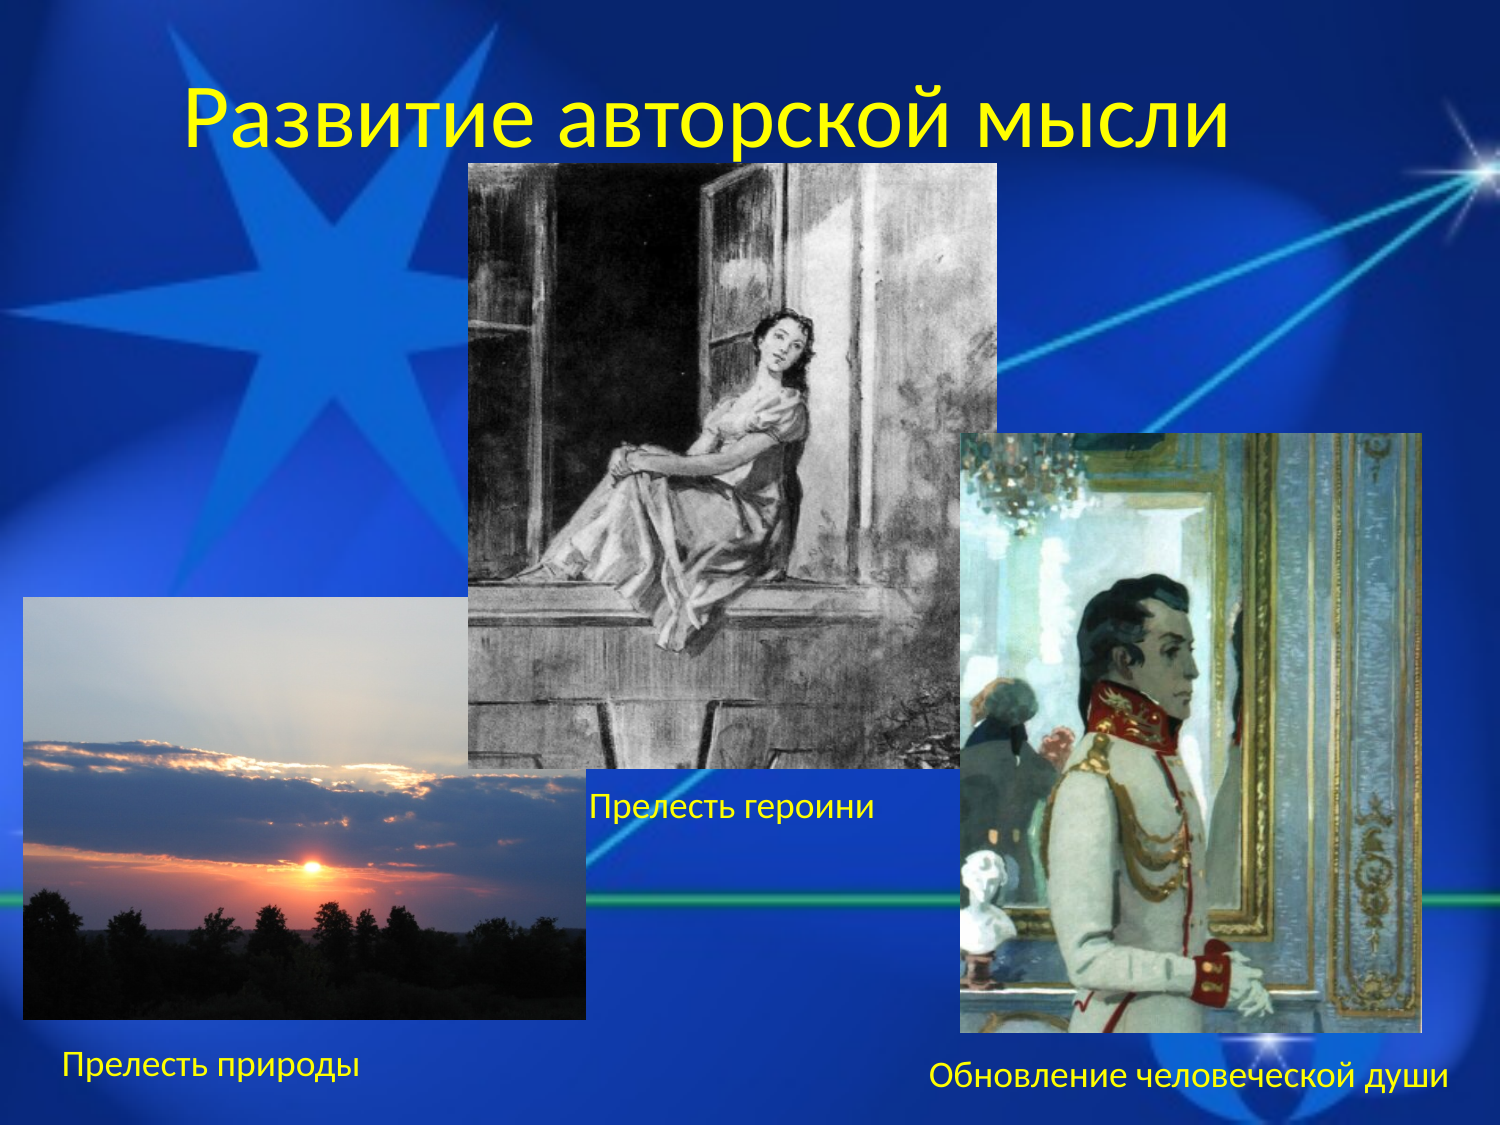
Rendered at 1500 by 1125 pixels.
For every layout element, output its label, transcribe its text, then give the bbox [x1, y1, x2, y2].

picture [0, 0, 1500, 1125]
text_box Прелесть героини [590, 779, 926, 834]
text_box Обновление человеческой души [914, 1042, 1477, 1103]
title Развитие авторской мысли [70, 23, 1346, 200]
text_box Прелесть природы [46, 1031, 551, 1091]
